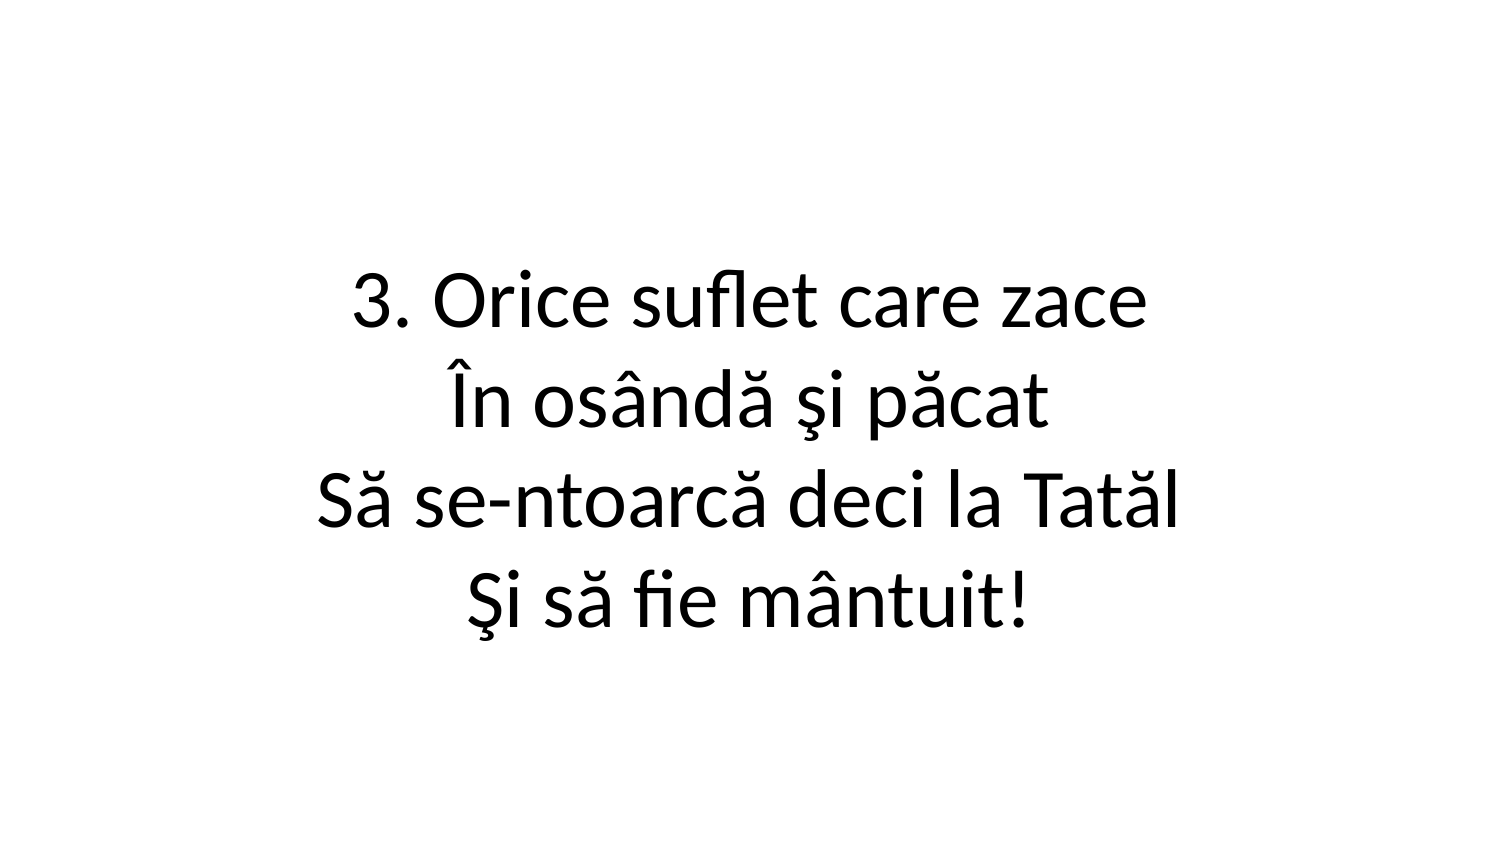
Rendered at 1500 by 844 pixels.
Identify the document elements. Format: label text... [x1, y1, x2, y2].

text_box 3. Orice suflet care zace În osândă şi păcat Să se-ntoarcă deci la Tatăl Şi să fie mântuit! [301, 192, 1198, 652]
